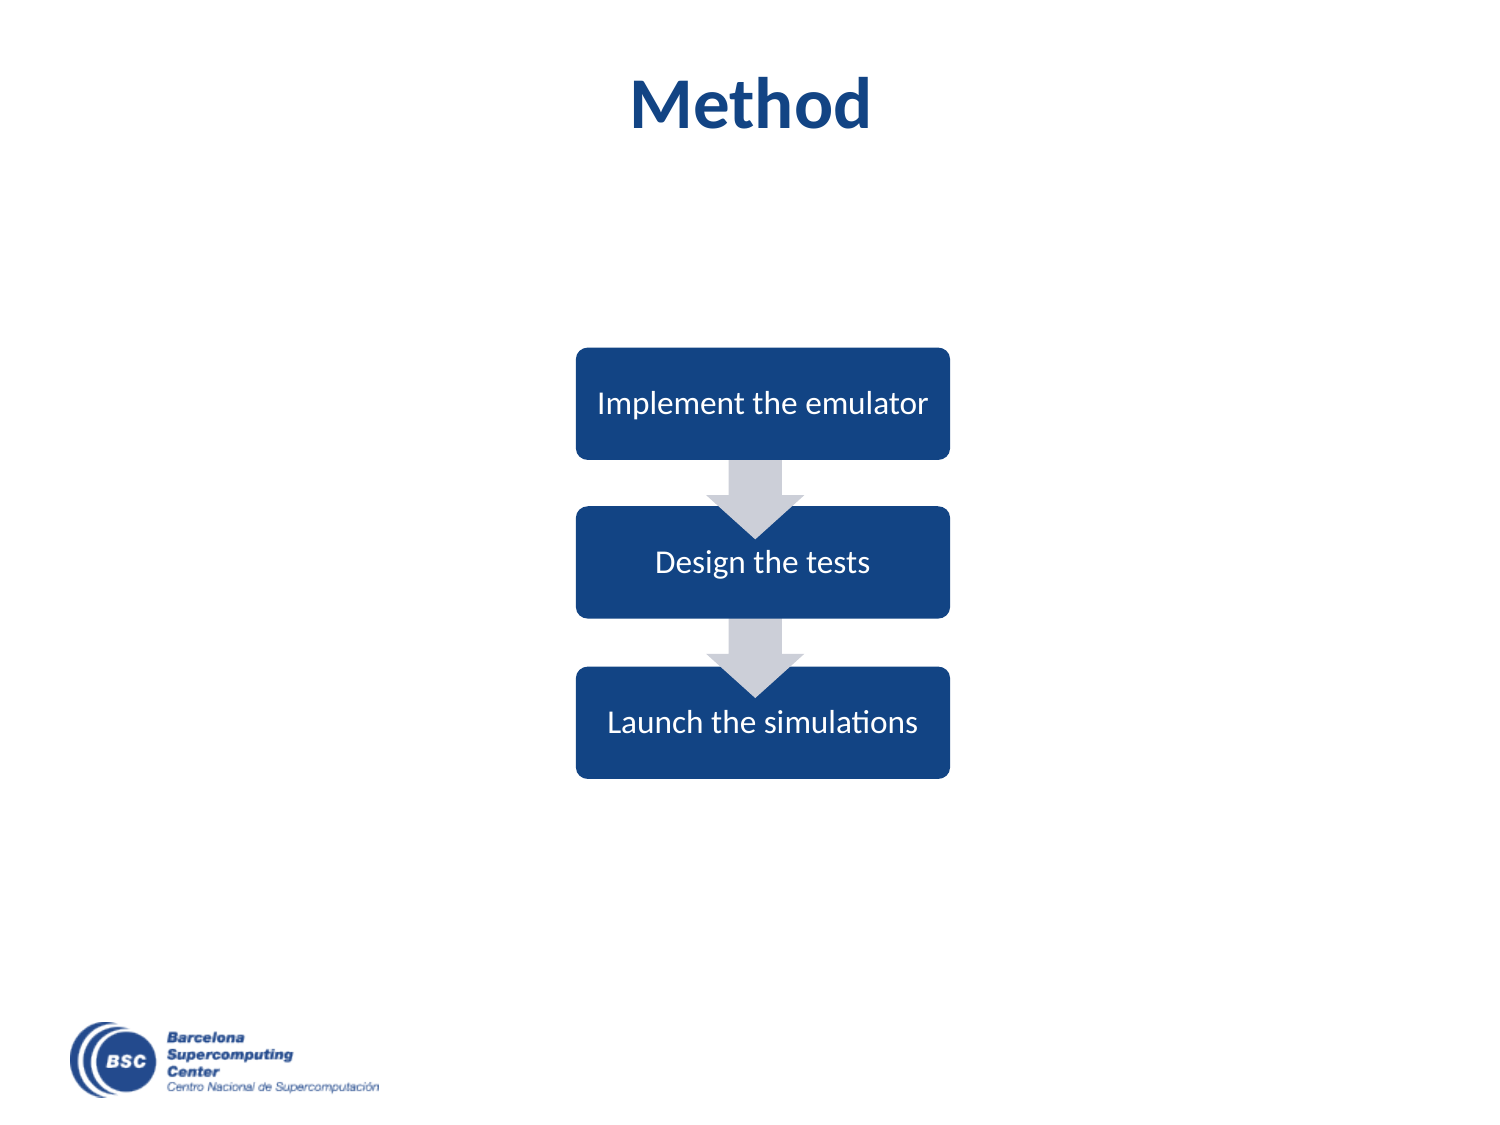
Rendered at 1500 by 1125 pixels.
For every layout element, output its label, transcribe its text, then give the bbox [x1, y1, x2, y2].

picture [70, 1022, 379, 1098]
text_box [706, 460, 805, 540]
text_box Implement the emulator [575, 347, 951, 460]
text_box Launch the simulations [575, 666, 951, 779]
title Method [76, 35, 1427, 174]
text_box Design the tests [575, 506, 951, 619]
text_box [706, 619, 805, 699]
